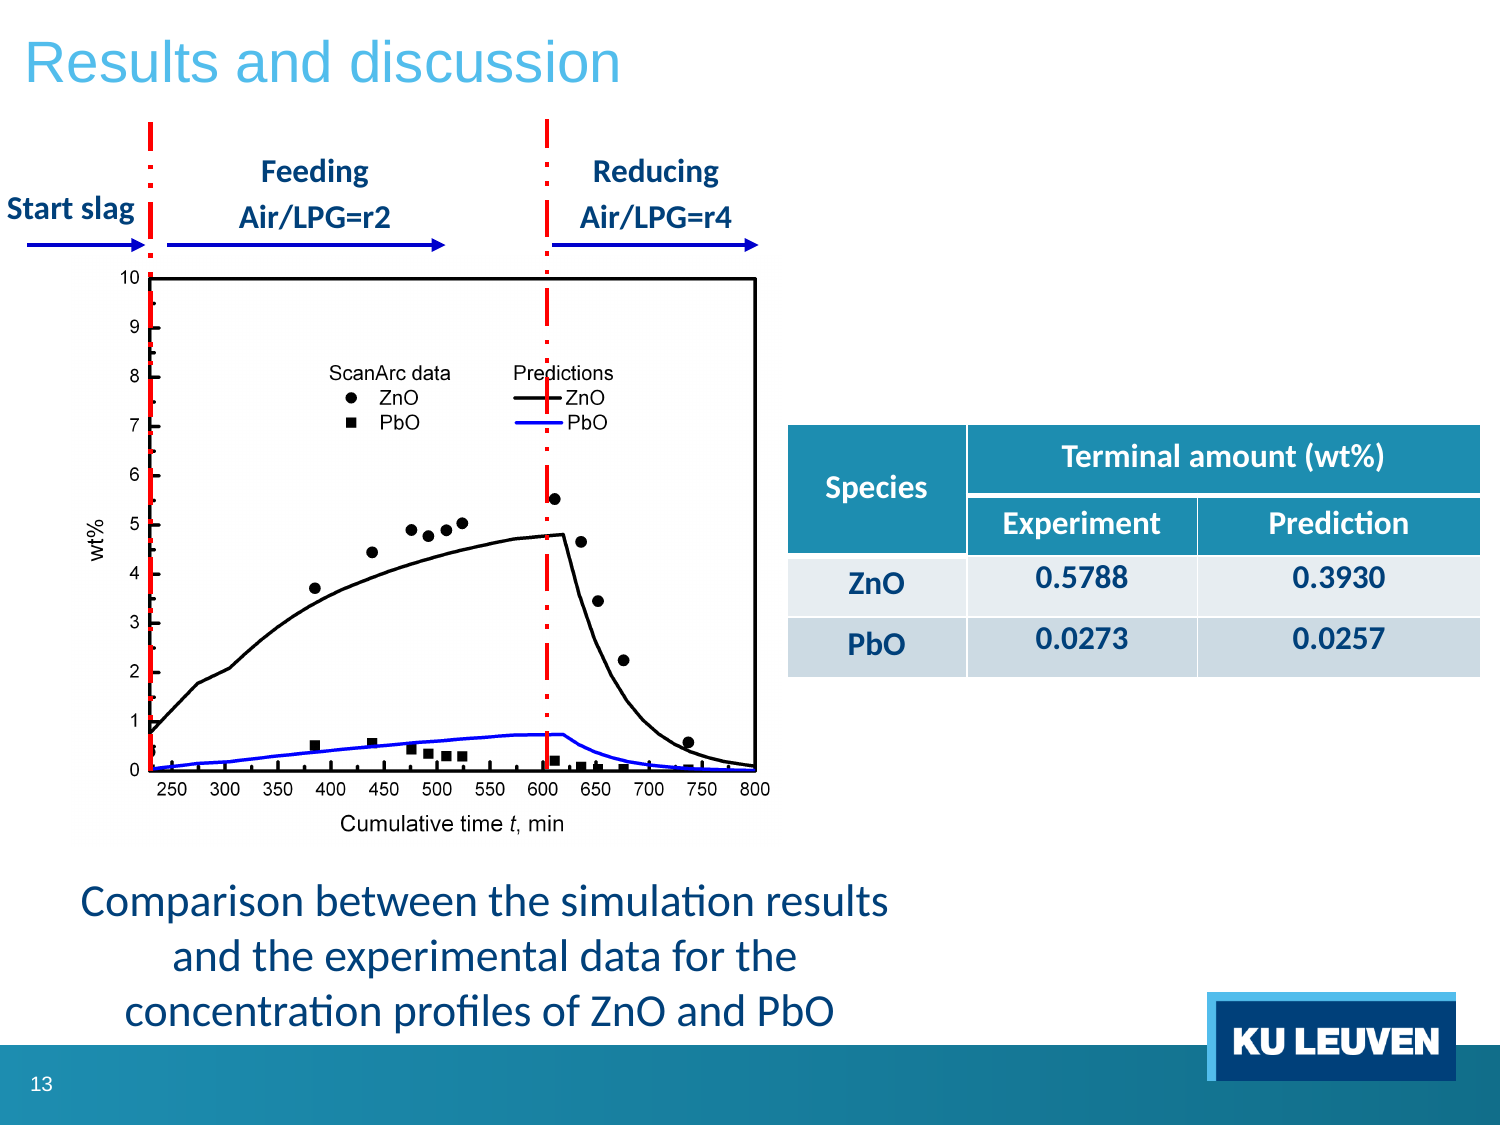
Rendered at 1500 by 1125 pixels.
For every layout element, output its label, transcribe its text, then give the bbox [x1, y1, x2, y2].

text_box Results and discussion [25, 10, 1393, 95]
table_cell PbO [788, 618, 966, 677]
picture [1207, 992, 1456, 1081]
text_box Start slag [0, 179, 145, 234]
table_header Species [788, 425, 966, 553]
table_cell 0.0257 [1198, 618, 1480, 677]
picture [71, 255, 783, 847]
text_box 13 [0, 1070, 53, 1106]
table_cell 0.3930 [1198, 557, 1480, 616]
table_cell 0.5788 [968, 557, 1197, 616]
table_cell ZnO [788, 559, 966, 616]
text_box Comparison between the simulation results and the experimental data for the concentration profiles of ZnO and PbO [27, 863, 943, 1043]
text_box Reducing Air/LPG=r4 [553, 141, 759, 243]
table_cell 0.0273 [968, 618, 1197, 677]
text_box Start slag [154, 179, 159, 234]
table_header Terminal amount (wt%) [968, 425, 1480, 493]
table_cell Prediction [1198, 498, 1480, 555]
table_cell Experiment [968, 498, 1197, 555]
text_box Feeding Air/LPG=r2 [159, 141, 471, 243]
